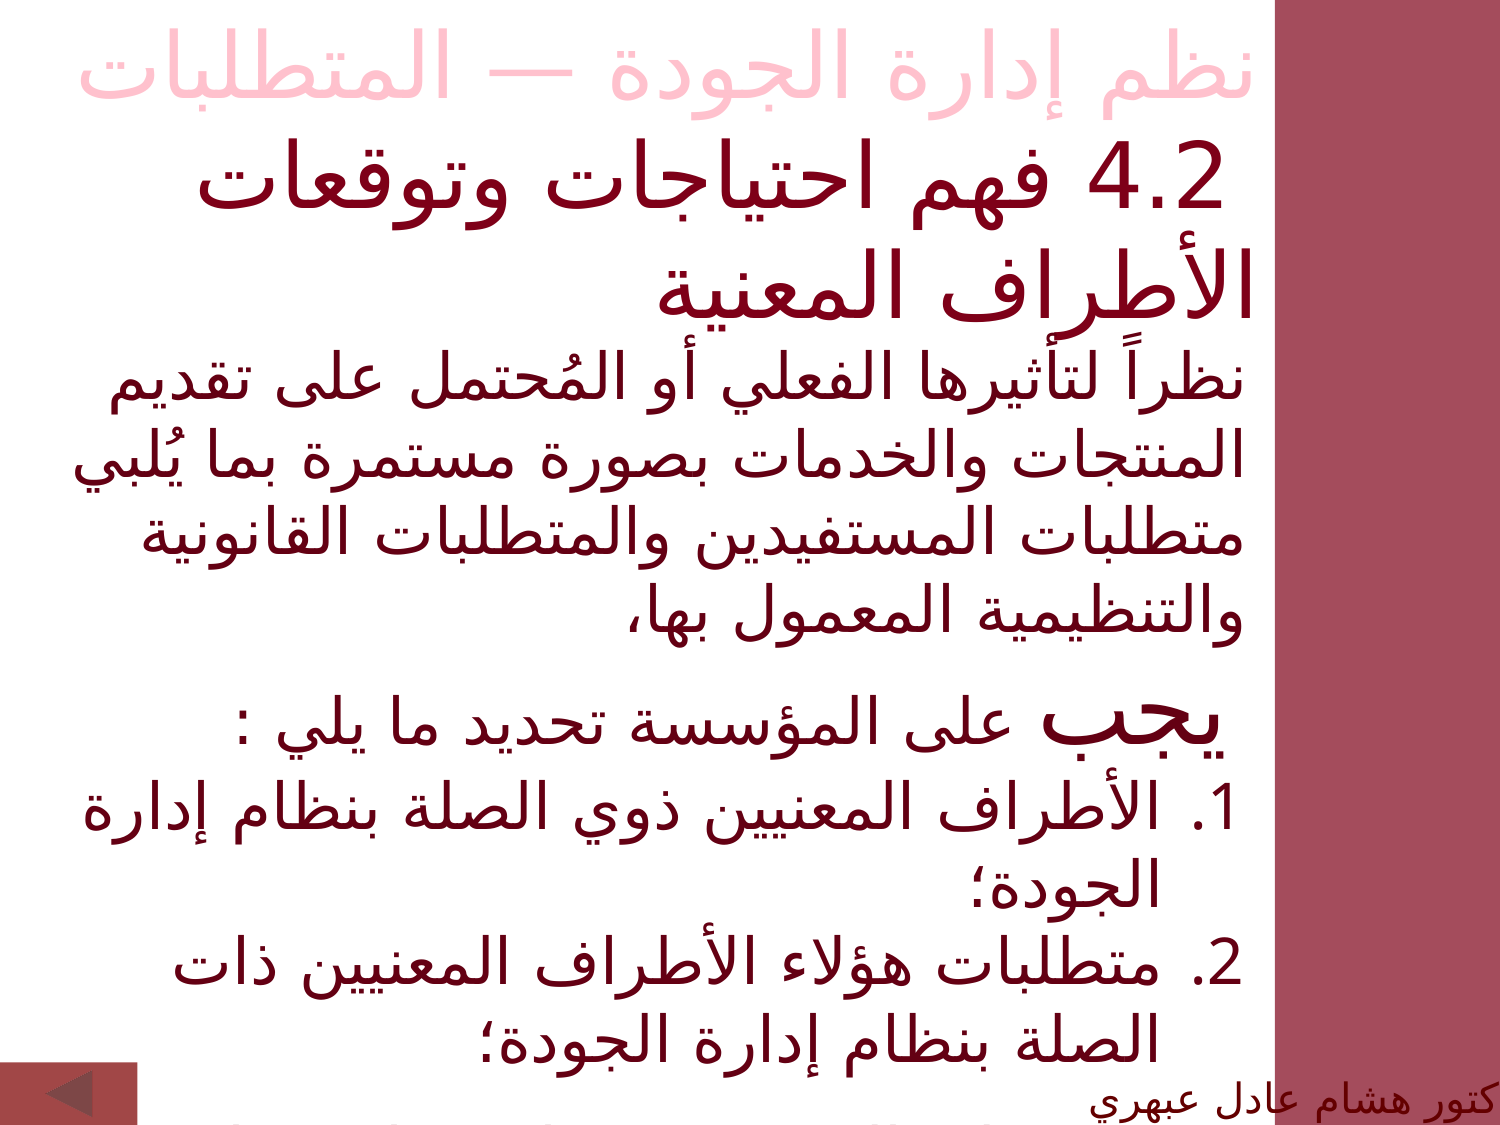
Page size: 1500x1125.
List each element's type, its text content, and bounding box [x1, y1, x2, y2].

text_box [1273, 0, 1500, 1064]
text_box نظراً لتأثيرها الفعلي أو المُحتمل على تقديم المنتجات والخدمات بصورة مستمرة بما يُلبي متطلبات المستفيدين والمتطلبات القانونية والتنظيمية المعمول بها، يجب على المؤسسة تحديد ما يلي : الأطراف المعنيين ذوي الصلة بنظام إدارة الجودة؛ متطلبات هؤلاء الأطراف المعنيين ذات الصلة بنظام إدارة الجودة؛ يجب على المؤسسة مراقبة واستعراض المعلومات المتوفرة حول هؤلاء الأطراف المعنيين ومتطلباتهم ذات الصلة. [12, 327, 1263, 1125]
text_box [0, 1060, 140, 1125]
text_box نظم إدارة الجودة — المتطلبات 4.2 فهم احتياجات وتوقعات الأطراف المعنية [0, 0, 1275, 345]
text_box الدكتور هشام عادل عبهري [1073, 1064, 1500, 1125]
